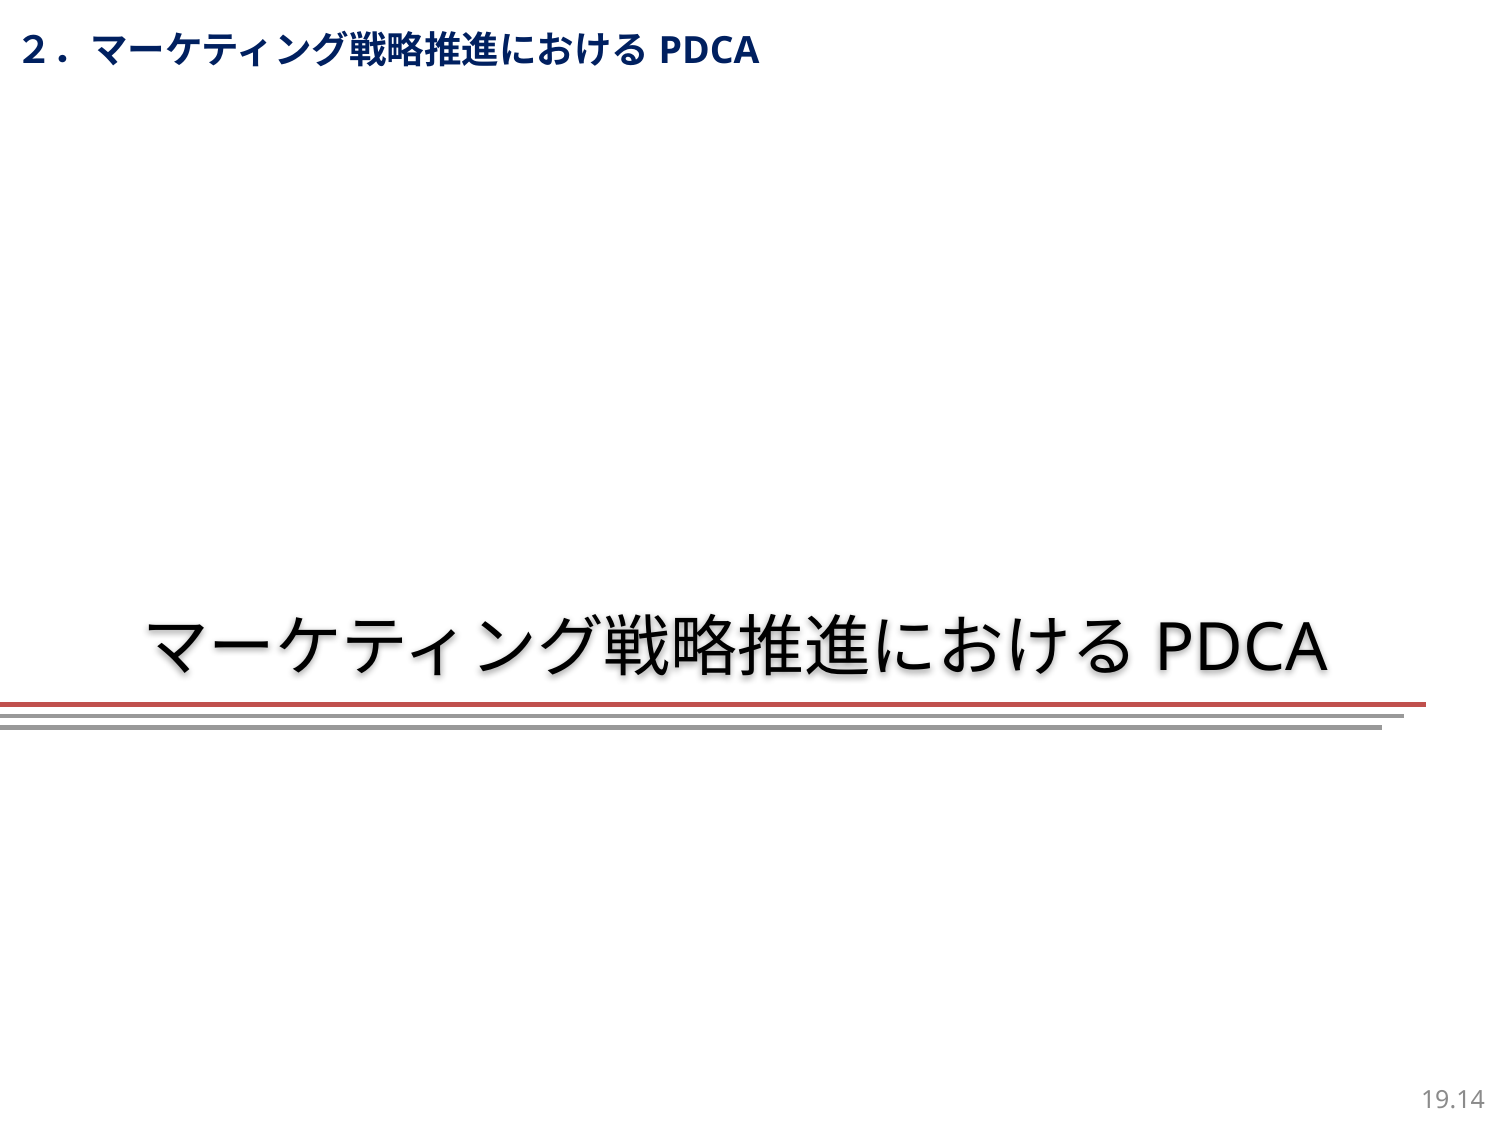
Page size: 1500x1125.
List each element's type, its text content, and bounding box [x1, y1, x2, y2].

text_box マーケティング戦略推進におけるPDCA [18, 596, 1452, 692]
title ２．マーケティング戦略推進におけるPDCA [0, 18, 1418, 91]
slide_number 13 [1381, 1065, 1500, 1125]
